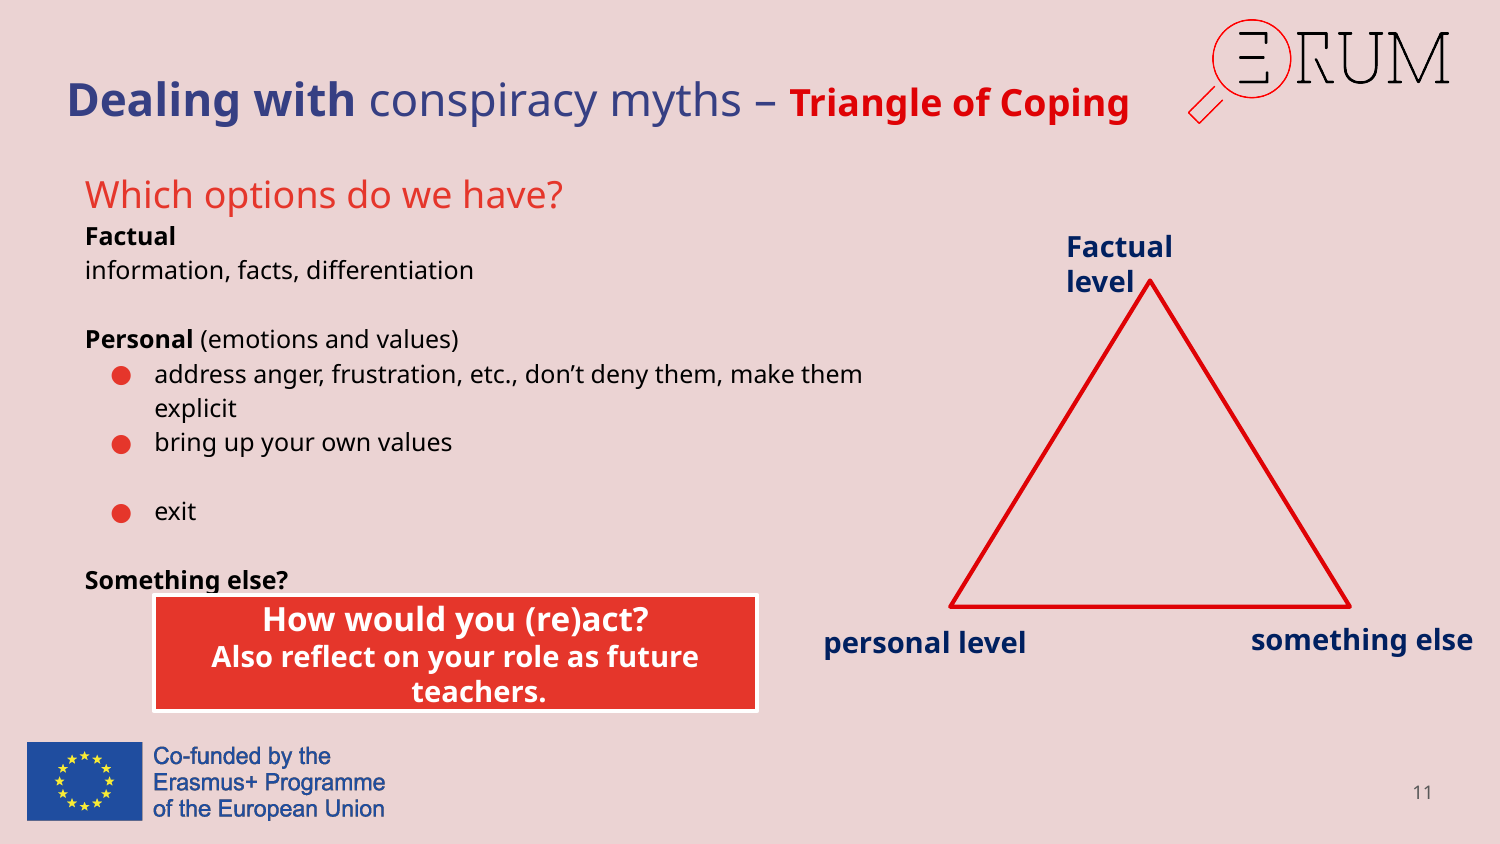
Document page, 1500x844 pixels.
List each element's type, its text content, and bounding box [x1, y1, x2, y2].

picture [27, 742, 385, 821]
text_box How would you (re)act? Also reflect on your role as future teachers. [153, 594, 758, 712]
slide_number 11 [1358, 761, 1449, 826]
picture [1136, 0, 1500, 137]
list Which options do we have? Factual information, facts, differentiation Personal (emotions and values) address anger, frustration, etc., don’t deny them, make them explicit bring up your own values exit Something else? [51, 149, 915, 571]
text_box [818, 220, 1477, 668]
title Dealing with conspiracy myths – Triangle of Coping [51, 55, 1168, 150]
